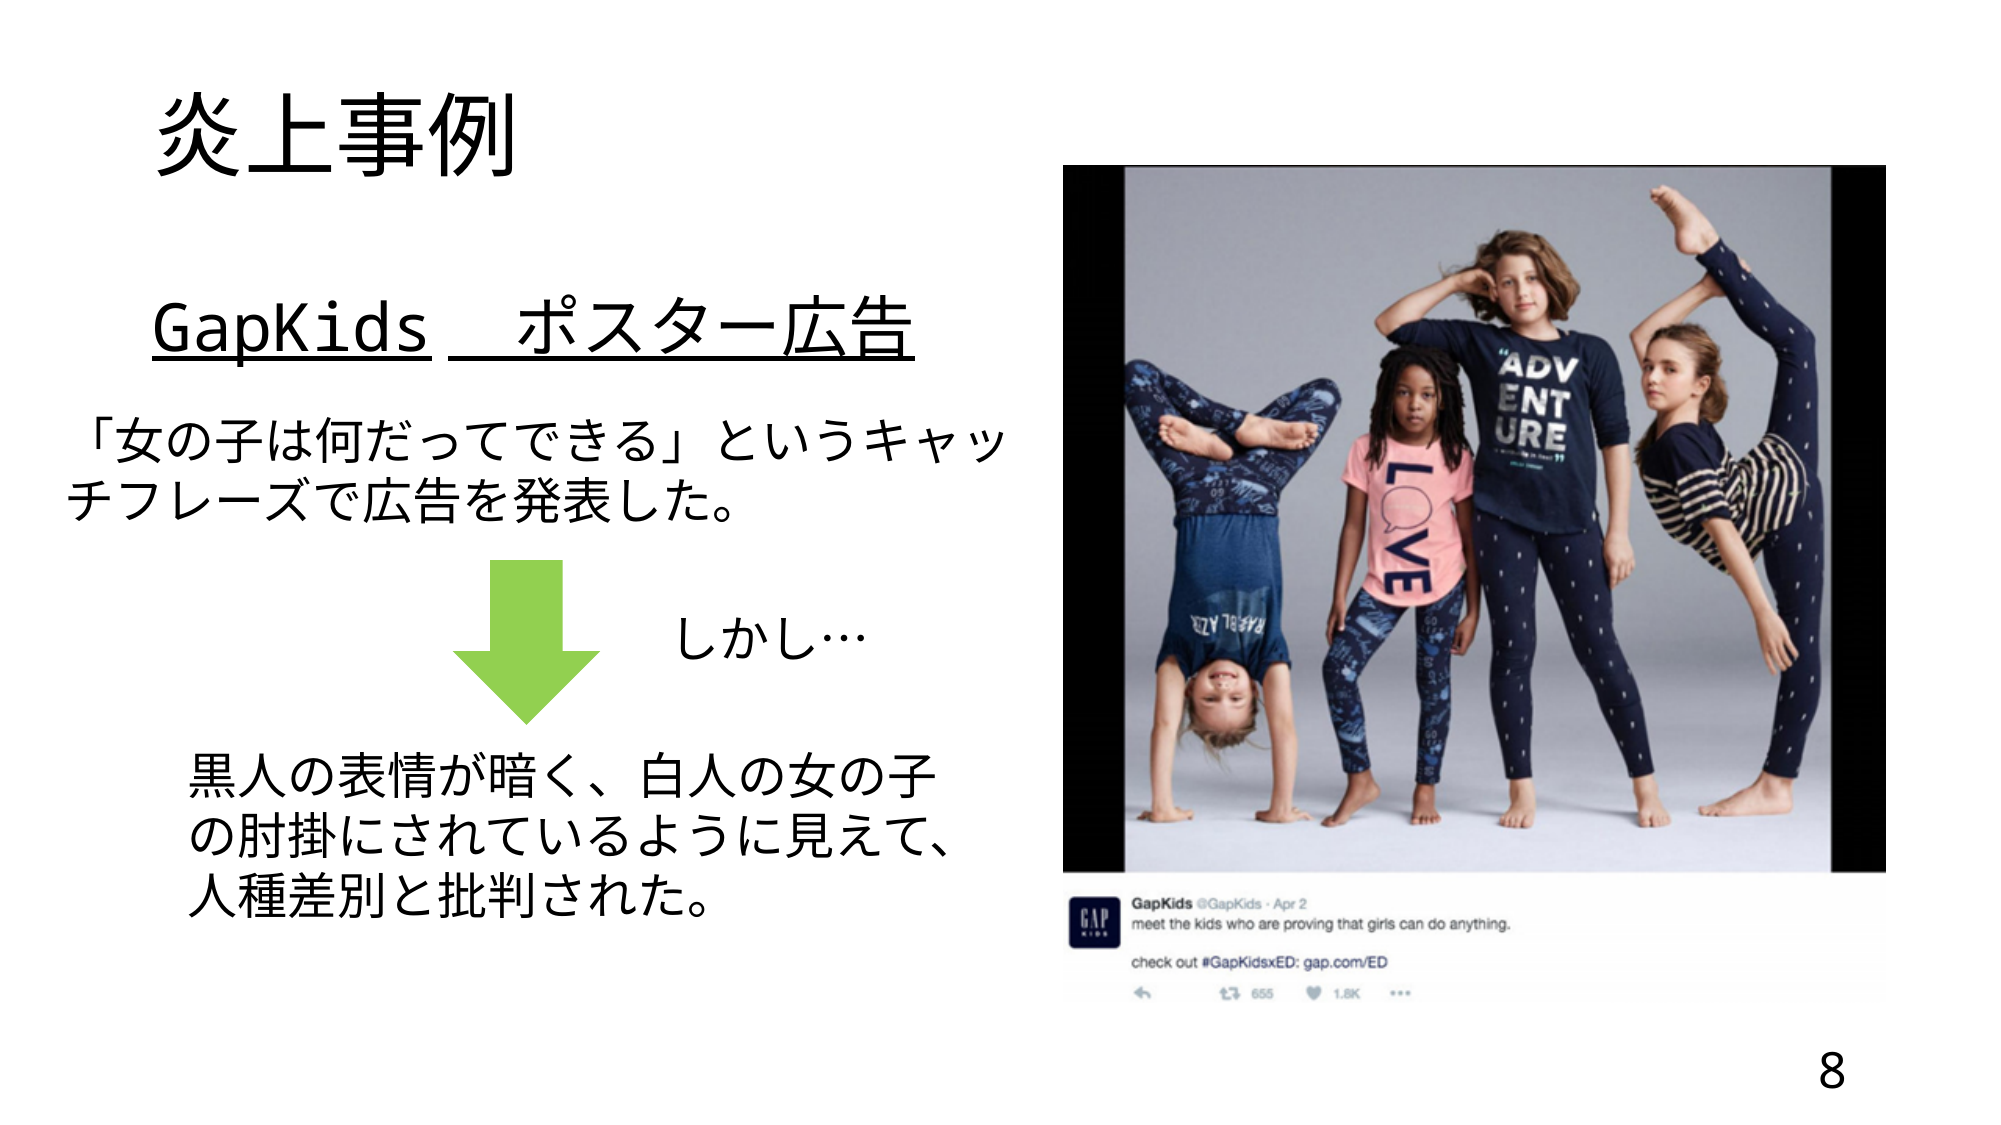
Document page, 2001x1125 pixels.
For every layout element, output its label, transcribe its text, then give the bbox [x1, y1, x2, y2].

text_box 「女の子は何だってできる」というキャッチフレーズで広告を発表した。 [49, 402, 1063, 537]
picture [1063, 165, 1886, 1003]
text_box しかし… [654, 599, 903, 675]
slide_number 8 [1412, 1042, 1863, 1103]
title 炎上事例 [137, 59, 1863, 221]
text_box GapKids ポスター広告 [137, 277, 1048, 372]
text_box [457, 562, 596, 722]
text_box 黒人の表情が暗く、白人の女の子の肘掛にされているように見えて、人種差別と批判された。 [172, 737, 990, 932]
